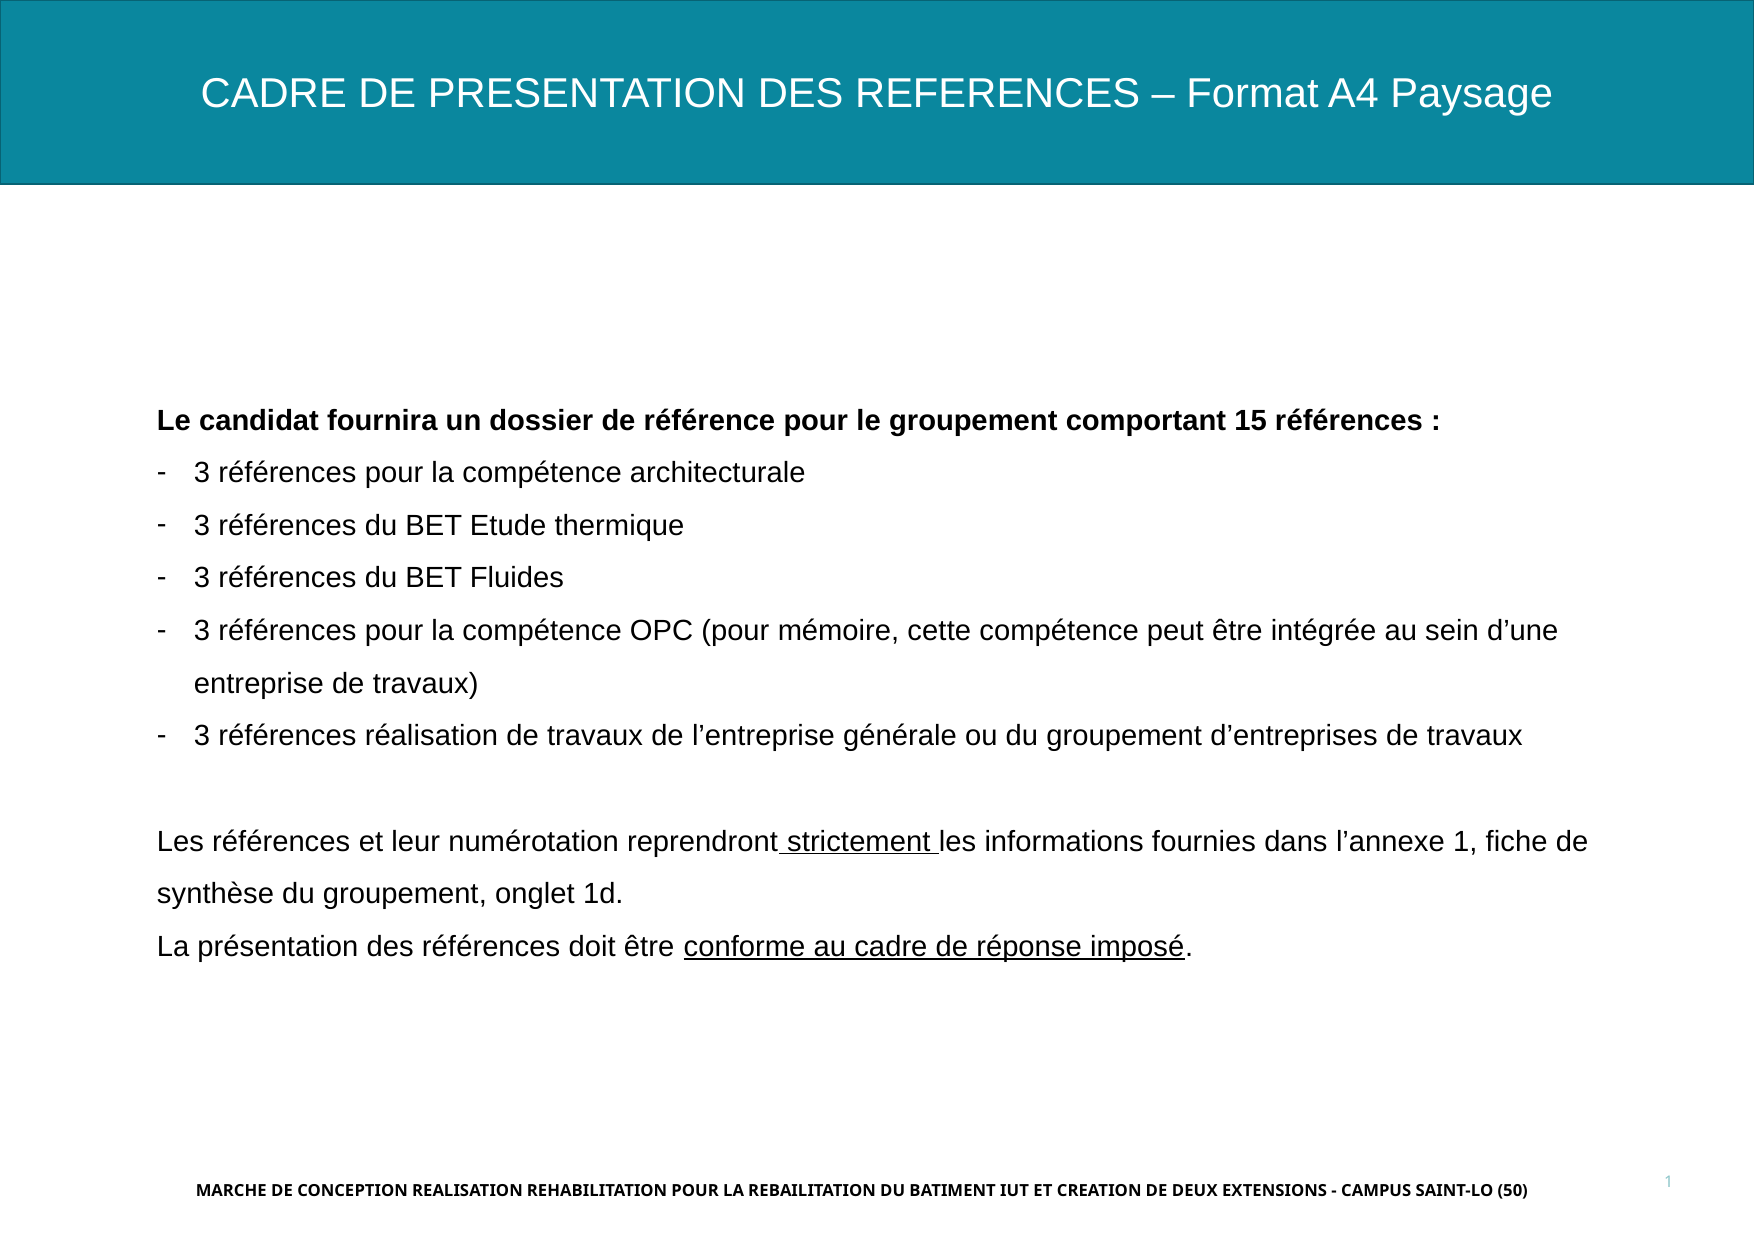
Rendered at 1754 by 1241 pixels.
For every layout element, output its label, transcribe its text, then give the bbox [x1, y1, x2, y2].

slide_number 1 [1293, 1149, 1689, 1215]
text_box [0, 0, 1754, 185]
text_box CADRE DE PRESENTATION DES REFERENCES – Format A4 Paysage [53, 57, 1701, 123]
list Le candidat fournira un dossier de référence pour le groupement comportant 15 références : 3 références pour la compétence architecturale 3 références du BET Etude thermique 3 références du BET Fluides 3 références pour la compétence OPC (pour mémoire, cette compétence peut être intégrée au sein d’une entreprise de travaux) 3 références réalisation de travaux de l’entreprise générale ou du groupement d’entreprises de travaux Les références et leur numérotation reprendront strictement les informations fournies dans l’annexe 1, fiche de synthèse du groupement, onglet 1d. La présentation des références doit être conforme au cadre de réponse imposé. [141, 375, 1638, 977]
